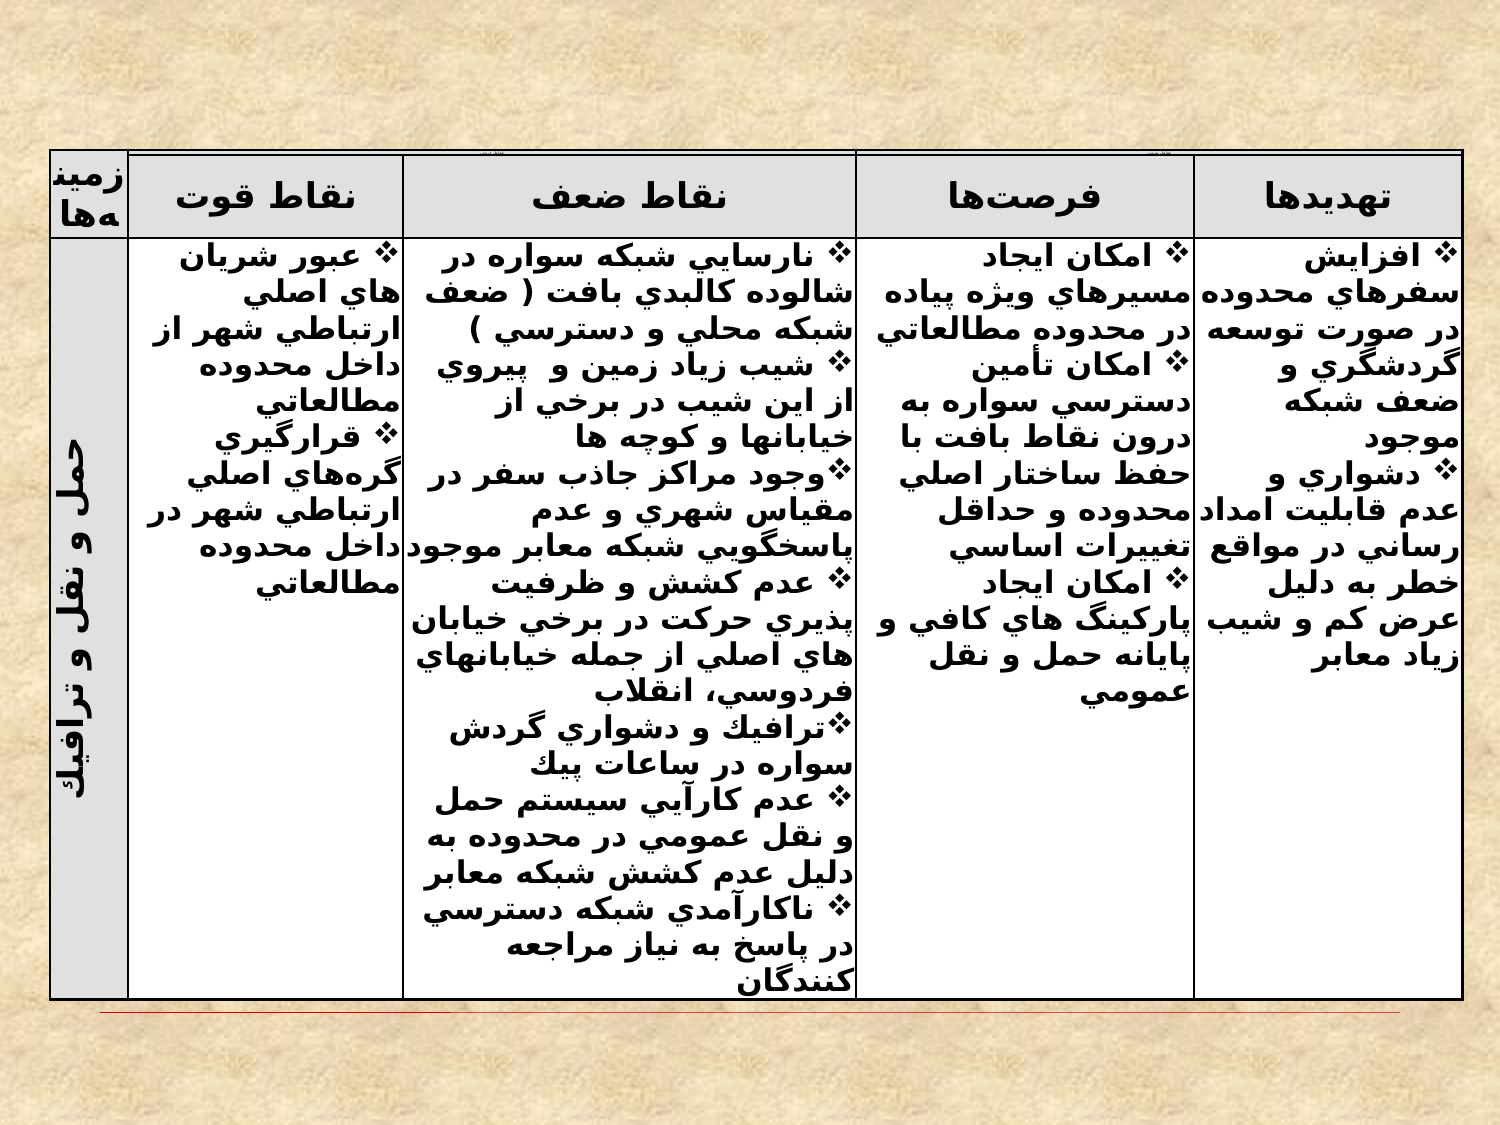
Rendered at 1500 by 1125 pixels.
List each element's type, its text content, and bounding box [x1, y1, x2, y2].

picture [0, 0, 1500, 1125]
table_cell نقاط قوت [129, 156, 402, 237]
table_cell تهديدها [1195, 156, 1461, 237]
table_cell افزايش سفرهاي محدوده در صورت توسعه گردشگري و ضعف شبكه موجود دشواري و عدم قابليت امداد رساني در مواقع خطر به دليل عرض كم و شيب زياد معابر [1195, 239, 1461, 998]
table_cell نارسايي شبكه سواره در شالوده كالبدي بافت ( ضعف شبكه محلي و دسترسي ) شيب زياد زمين و پيروي از اين شيب در برخي از خيابانها و كوچه ها وجود مراكز جاذب سفر در مقياس شهري و عدم پاسخگويي شبكه معابر موجود عدم كشش و ظرفيت پذيري حركت در برخي خيابان هاي اصلي از جمله خيابانهاي فردوسي، انقلاب ترافيك و دشواري گردش سواره در ساعات پيك عدم كارآيي سيستم حمل و نقل عمومي در محدوده به دليل عدم كشش شبكه معابر ناكارآمدي شبكه دسترسي در پاسخ به نياز مراجعه كنندگان [404, 239, 855, 998]
table_cell نقاط ضعف [404, 156, 855, 237]
table_cell امكان ايجاد مسيرهاي ويژه پياده در محدوده مطالعاتي امكان تأمين دسترسي سواره به درون نقاط بافت با حفظ ساختار اصلي محدوده و حداقل تغييرات اساسي امكان ايجاد پاركينگ هاي كافي و پايانه حمل و نقل عمومي [857, 239, 1193, 998]
table_cell عبور شريان هاي اصلي ارتباطي شهر از داخل محدوده مطالعاتي قرارگيري گره‌هاي اصلي ارتباطي شهر در داخل محدوده مطالعاتي [129, 239, 402, 998]
table_cell فرصت‌ها [857, 156, 1193, 237]
table_cell حمل و نقل و ترافيك [51, 239, 127, 998]
table_header زمينه‌ها [51, 151, 127, 237]
